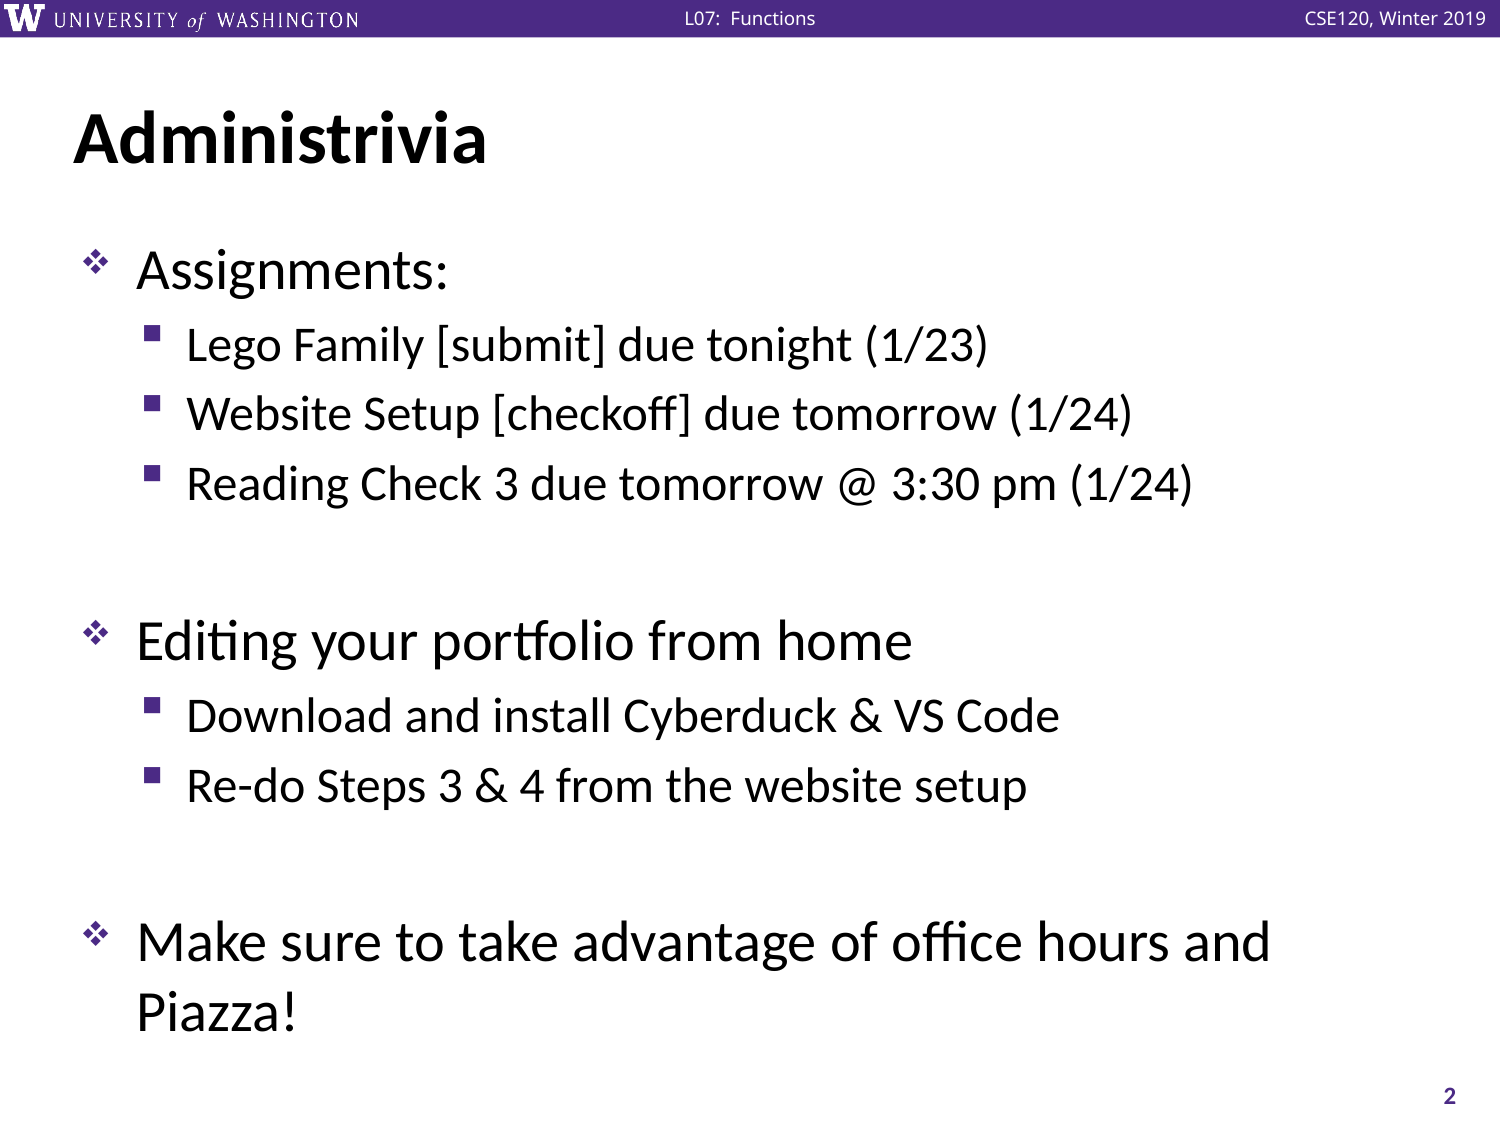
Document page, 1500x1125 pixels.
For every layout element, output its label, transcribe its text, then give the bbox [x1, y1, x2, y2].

slide_number 2 [1400, 1065, 1500, 1125]
picture [4, 4, 358, 32]
title Administrivia [58, 71, 1438, 197]
list Assignments: Lego Family [submit] due tonight (1/23) Website Setup [checkoff] due tomorrow (1/24) Reading Check 3 due tomorrow @ 3:30 pm (1/24) Editing your portfolio from home Download and install Cyberduck & VS Code Re-do Steps 3 & 4 from the website setup Make sure to take advantage of office hours and Piazza! [64, 223, 1438, 1040]
